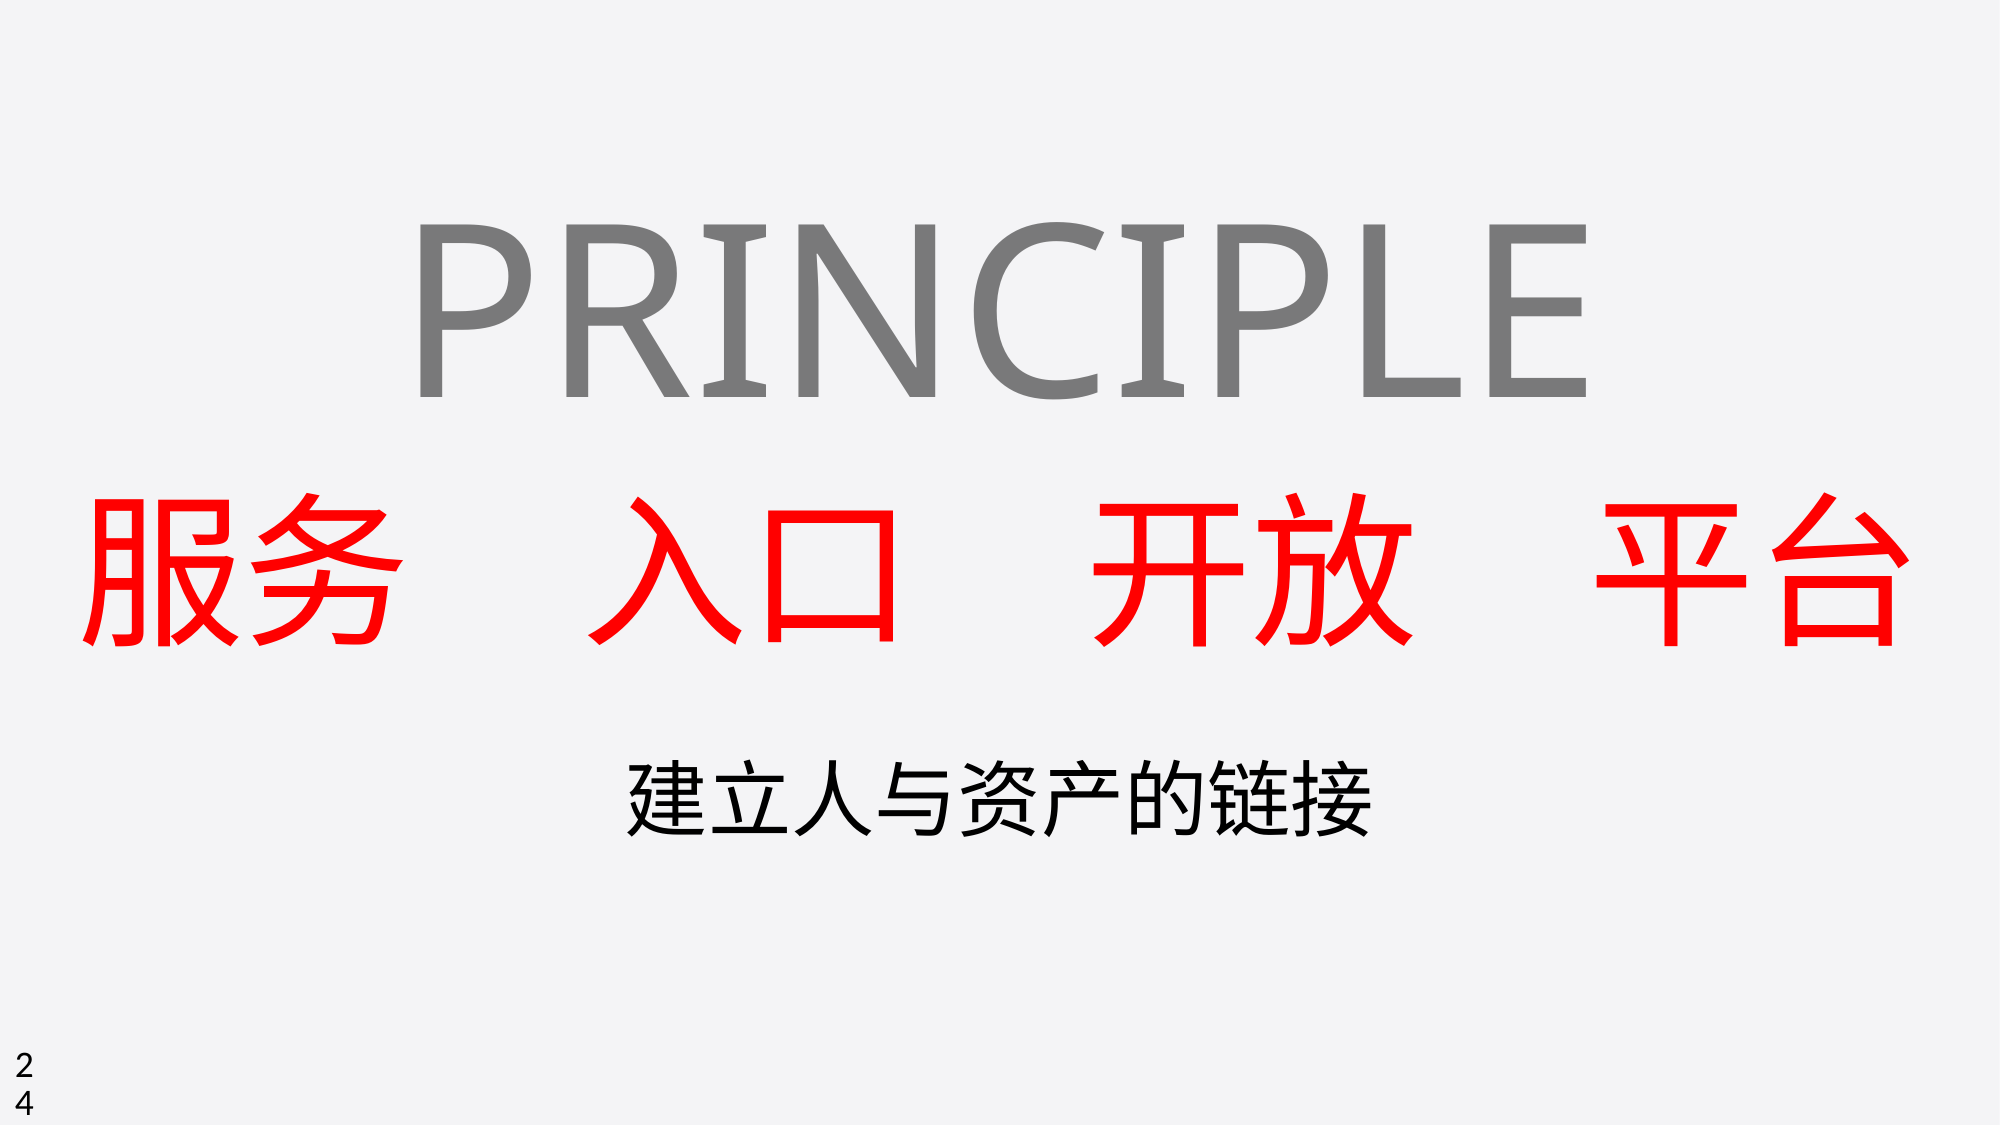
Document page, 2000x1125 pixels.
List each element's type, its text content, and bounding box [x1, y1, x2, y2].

text_box 平台 [1566, 459, 1945, 674]
slide_number 24 [0, 1033, 60, 1093]
text_box 开放 [1062, 459, 1441, 674]
text_box 建立人与资产的链接 [479, 739, 1520, 854]
text_box PRINCIPLE [0, 146, 2000, 457]
text_box 入口 [558, 459, 937, 674]
text_box 服务 [54, 459, 433, 674]
